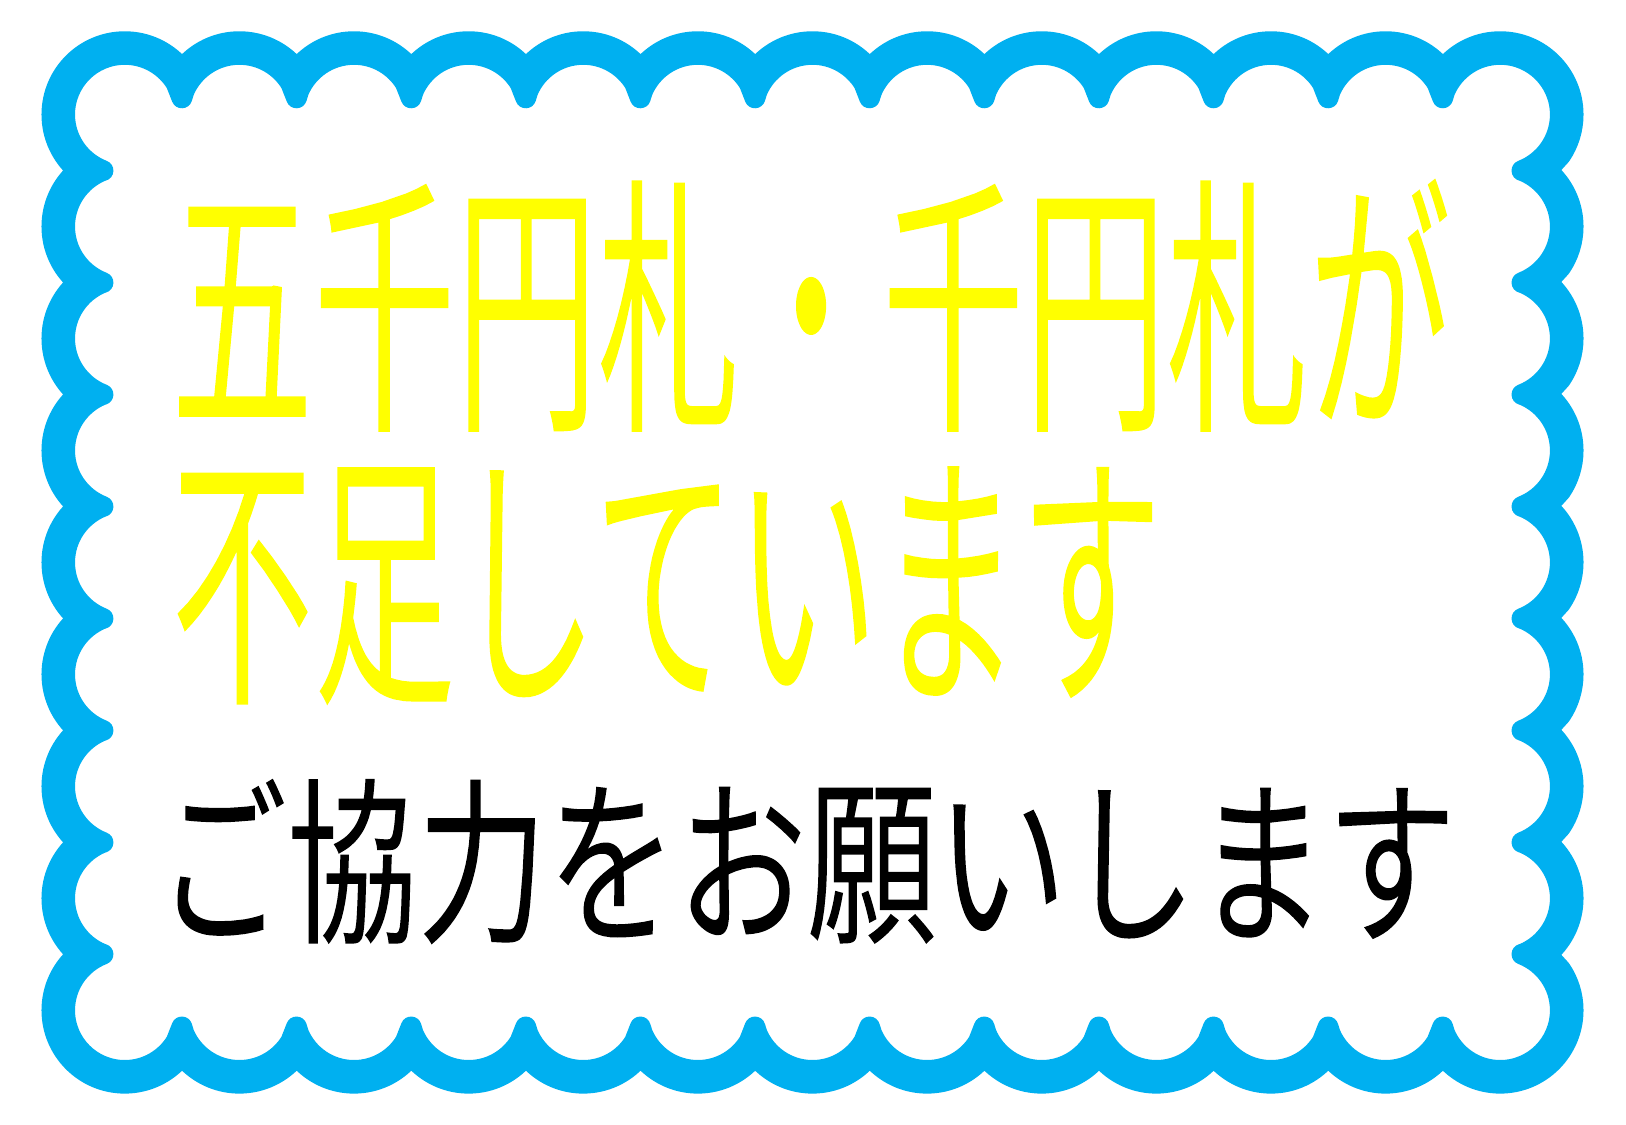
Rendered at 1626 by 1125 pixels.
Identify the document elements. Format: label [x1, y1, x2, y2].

text_box [49, 39, 1576, 1086]
